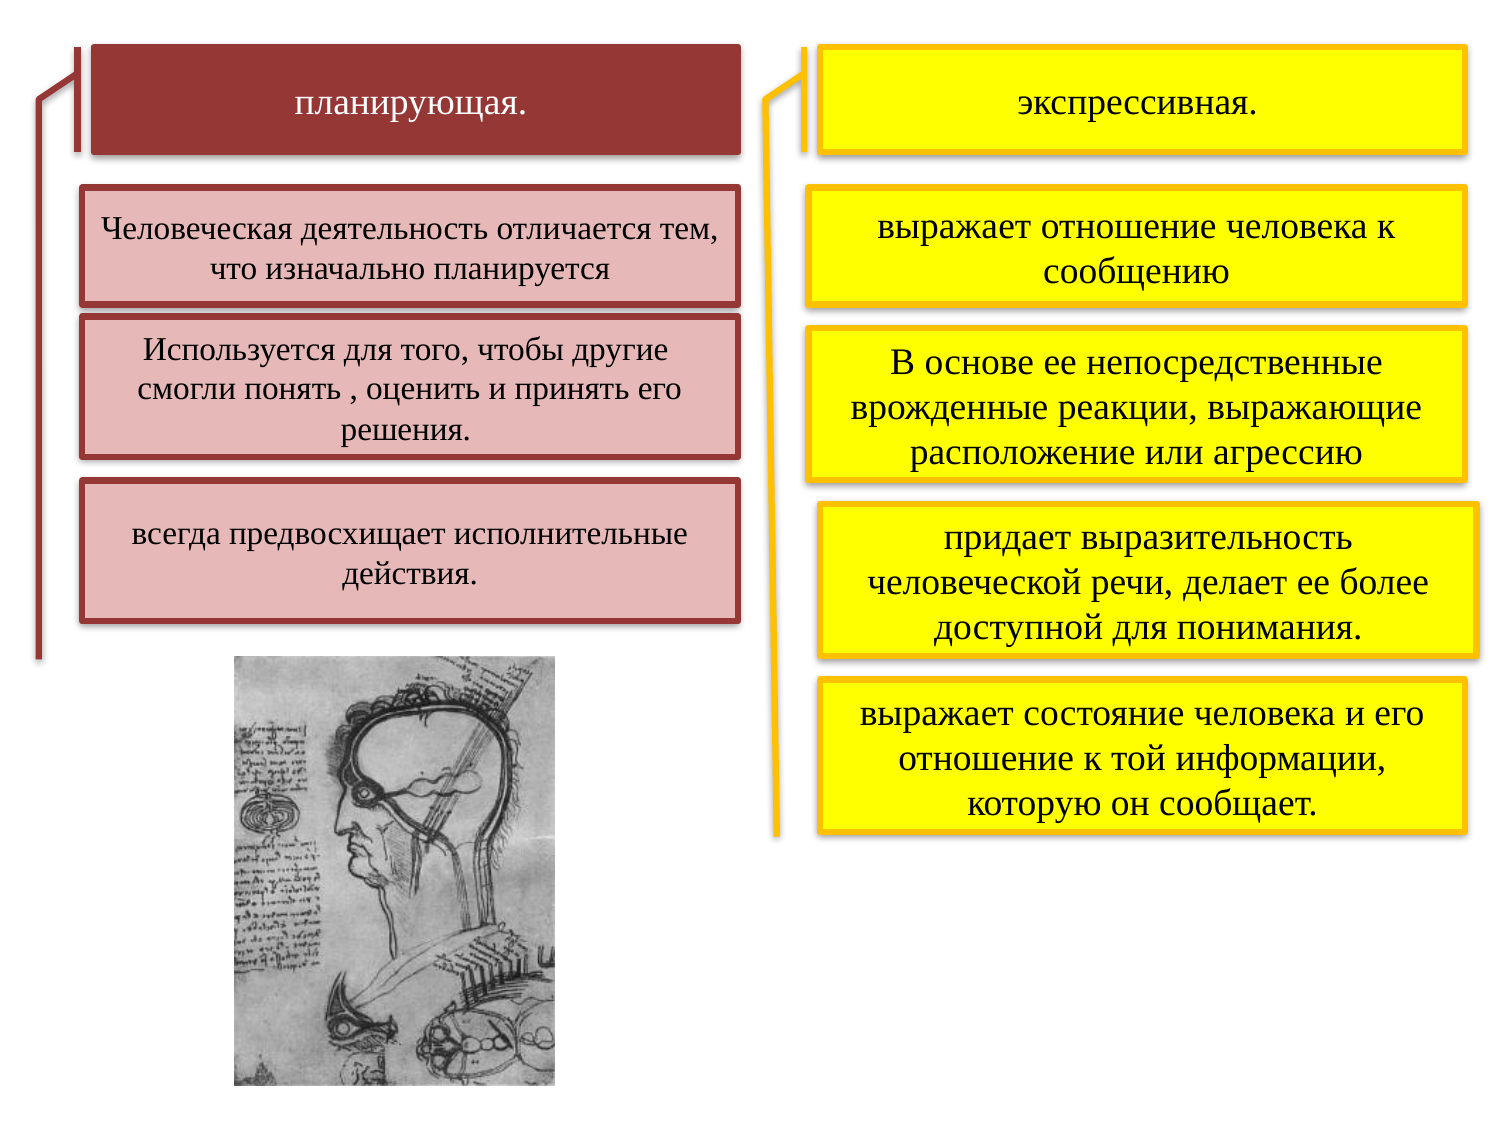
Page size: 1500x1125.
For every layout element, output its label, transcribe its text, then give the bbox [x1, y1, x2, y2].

text_box выражает состояние человека и его отношение к той информации, которую он сообщает. [817, 676, 1468, 835]
text_box экспрессивная. [762, 46, 807, 837]
text_box всегда предвосхищает исполнительные действия. [79, 477, 741, 624]
text_box придает выразительность человеческой речи, делает ее более доступной для понимания. [817, 501, 1480, 659]
picture [234, 655, 555, 1087]
text_box В основе ее непосредственные врожденные реакции, выражающие расположение или агрессию [805, 325, 1468, 483]
text_box выражает отношение человека к сообщению [805, 184, 1468, 308]
text_box Человеческая деятельность отличается тем, что изначально планируется [79, 184, 741, 308]
text_box Используется для того, чтобы другие смогли понять , оценить и принять его решения. [79, 313, 741, 460]
text_box экспрессивная. [817, 44, 1468, 155]
text_box планирующая. [91, 44, 741, 155]
text_box планирующая. [35, 46, 81, 660]
